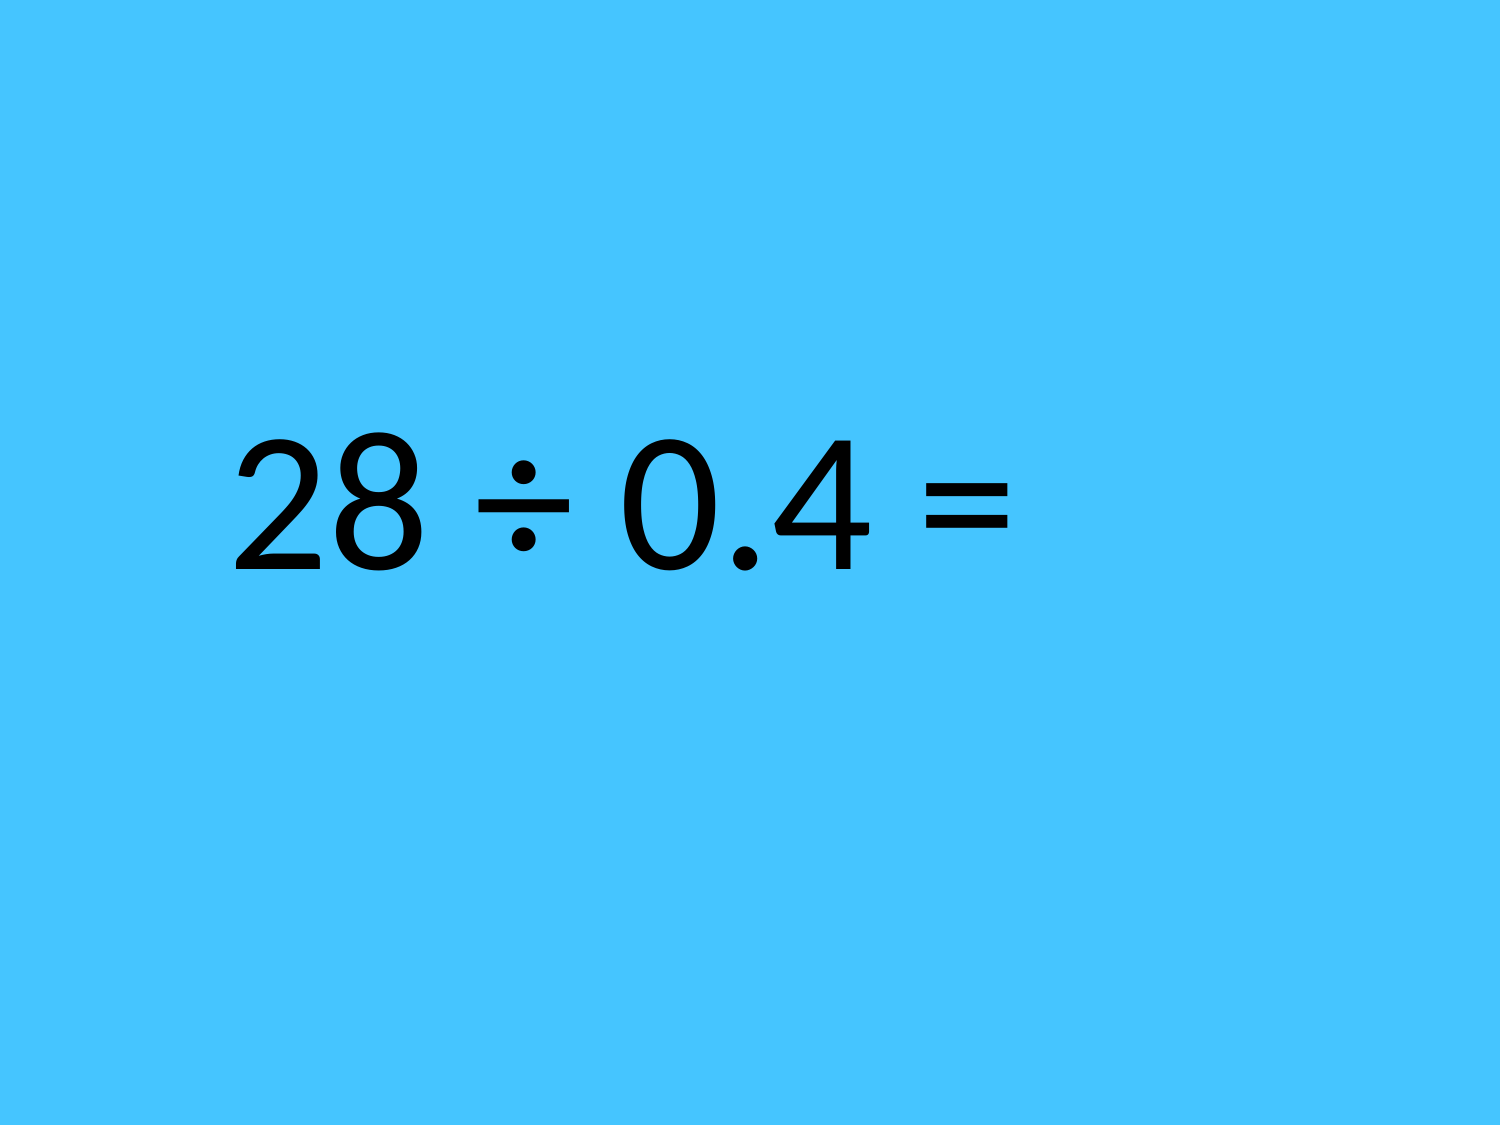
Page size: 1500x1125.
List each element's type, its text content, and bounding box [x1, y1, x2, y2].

text_box 28 ÷ 0.4 = [212, 362, 1138, 618]
